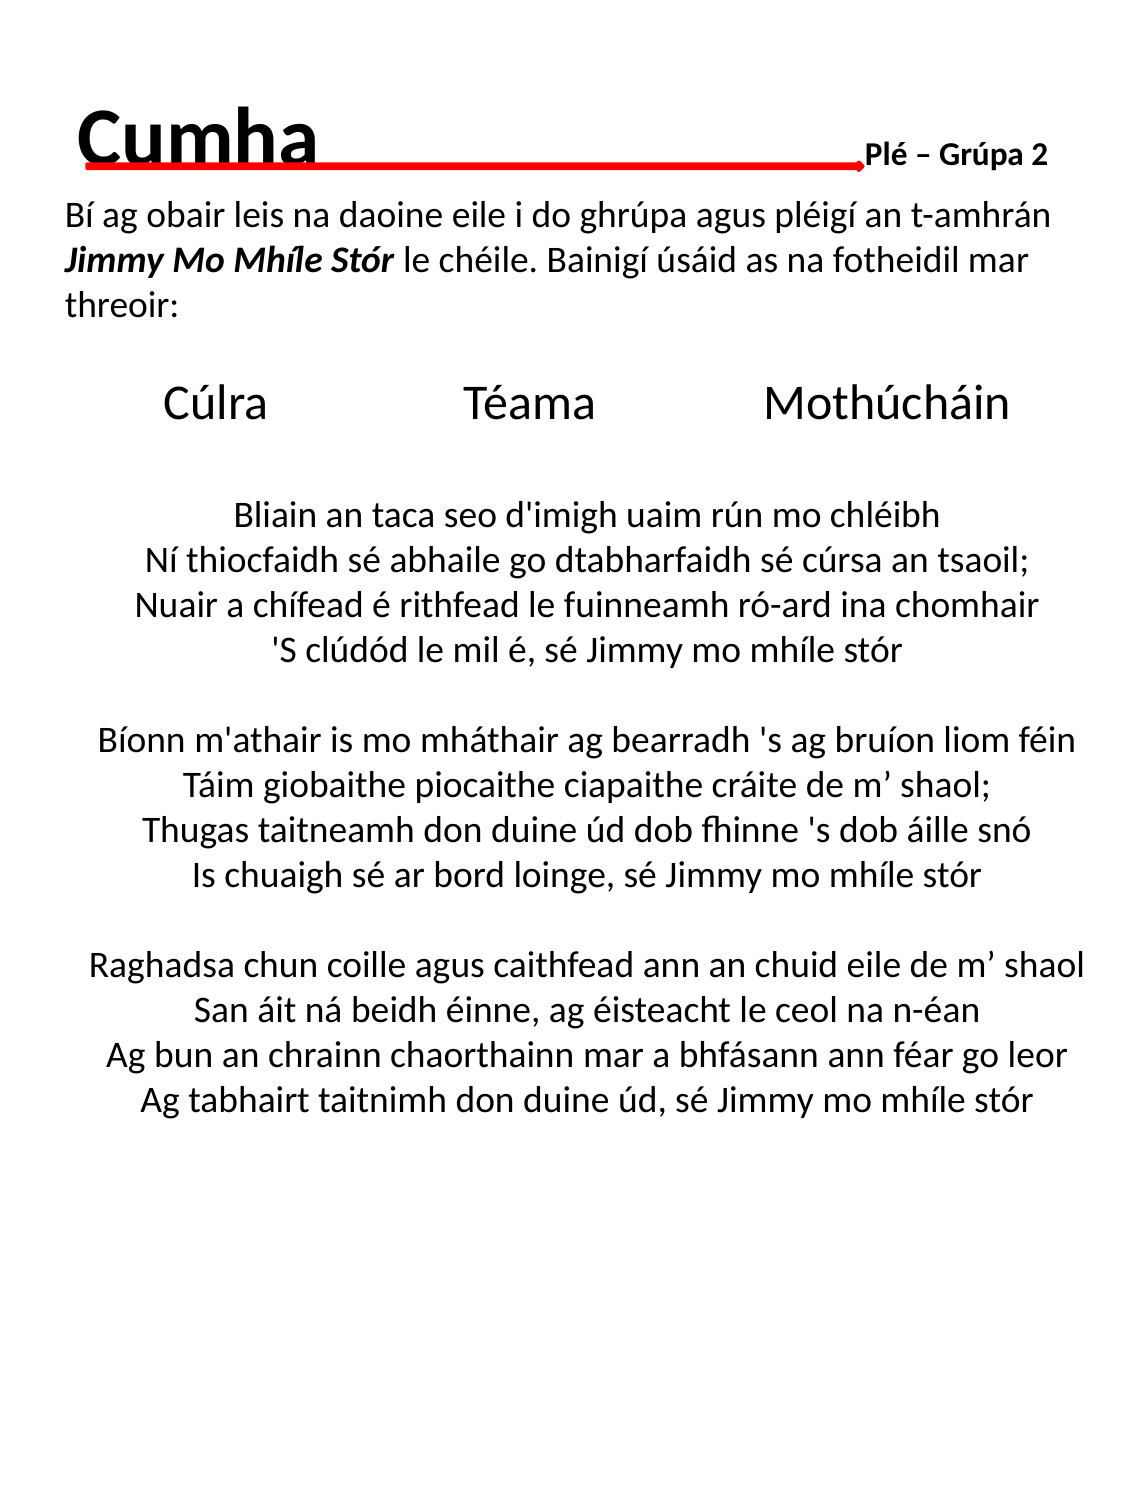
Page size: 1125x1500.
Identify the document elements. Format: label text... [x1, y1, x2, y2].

text_box [85, 160, 865, 172]
text_box Cumha Plé – Grúpa 2 [62, 62, 1075, 182]
text_box Bí ag obair leis na daoine eile i do ghrúpa agus pléigí an t-amhrán Jimmy Mo Mhíle Stór le chéile. Bainigí úsáid as na fotheidil mar threoir: Cúlra Téama Mothúcháin Bliain an taca seo d'imigh uaim rún mo chléibh Ní thiocfaidh sé abhaile go dtabharfaidh sé cúrsa an tsaoil; Nuair a chífead é rithfead le fuinneamh ró-ard ina chomhair 'S clúdód le mil é, sé Jimmy mo mhíle stór Bíonn m'athair is mo mháthair ag bearradh 's ag bruíon liom féin Táim giobaithe piocaithe ciapaithe cráite de m’ shaol; Thugas taitneamh don duine úd dob fhinne 's dob áille snó Is chuaigh sé ar bord loinge, sé Jimmy mo mhíle stór Raghadsa chun coille agus caithfead ann an chuid eile de m’ shaol San áit ná beidh éinne, ag éisteacht le ceol na n-éan Ag bun an chrainn chaorthainn mar a bhfásann ann féar go leor Ag tabhairt taitnimh don duine úd, sé Jimmy mo mhíle stór [50, 182, 1125, 1217]
